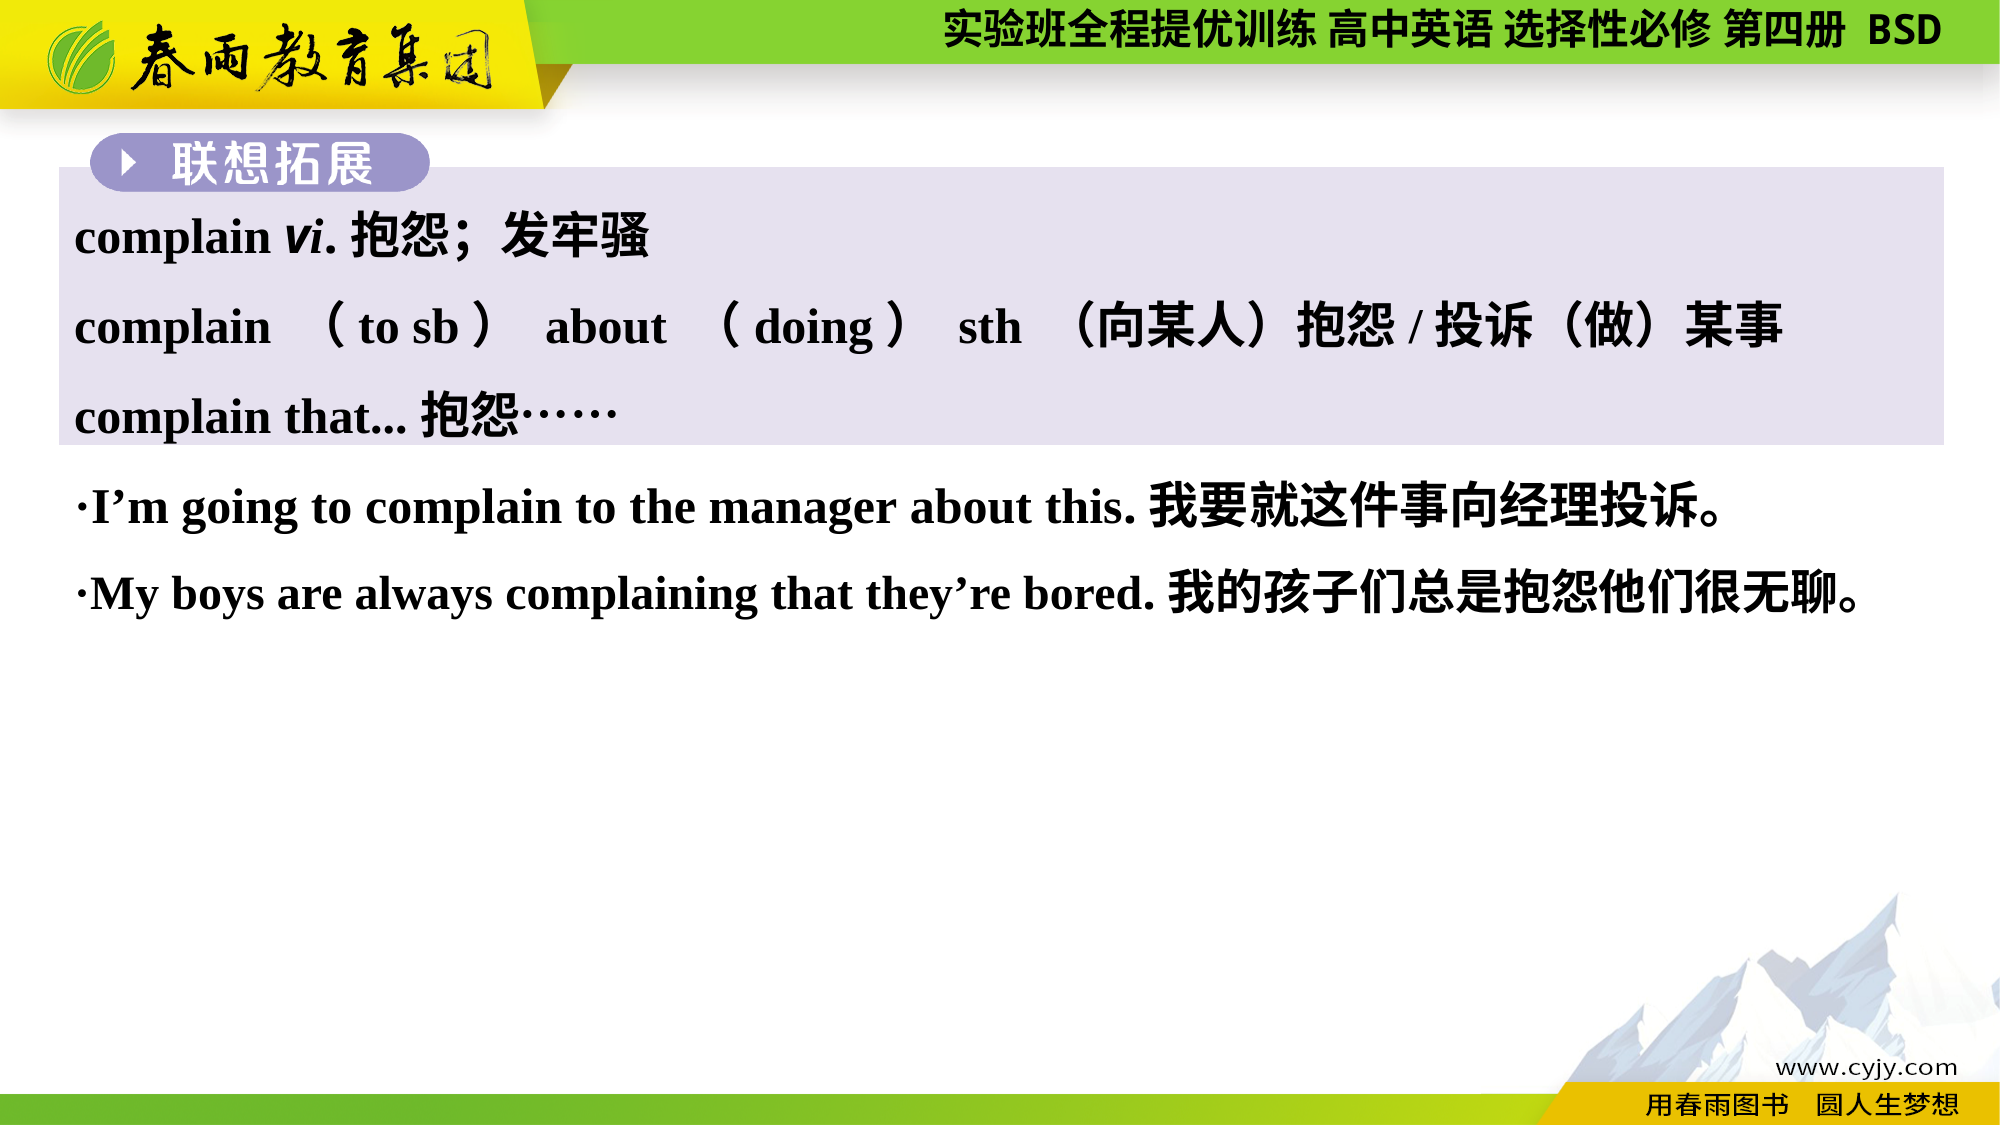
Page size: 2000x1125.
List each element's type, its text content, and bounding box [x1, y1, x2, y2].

list complain vi.抱怨；发牢骚 complain （to sb） about （doing） sth （向某人）抱怨/投诉（做）某事 complain that...抱怨…… ·I’m going to complain to the manager about this.我要就这件事向经理投诉。 ·My boys are always complaining that they’re bored.我的孩子们总是抱怨他们很无聊。 [59, 456, 1944, 632]
picture [0, 0, 2000, 1125]
